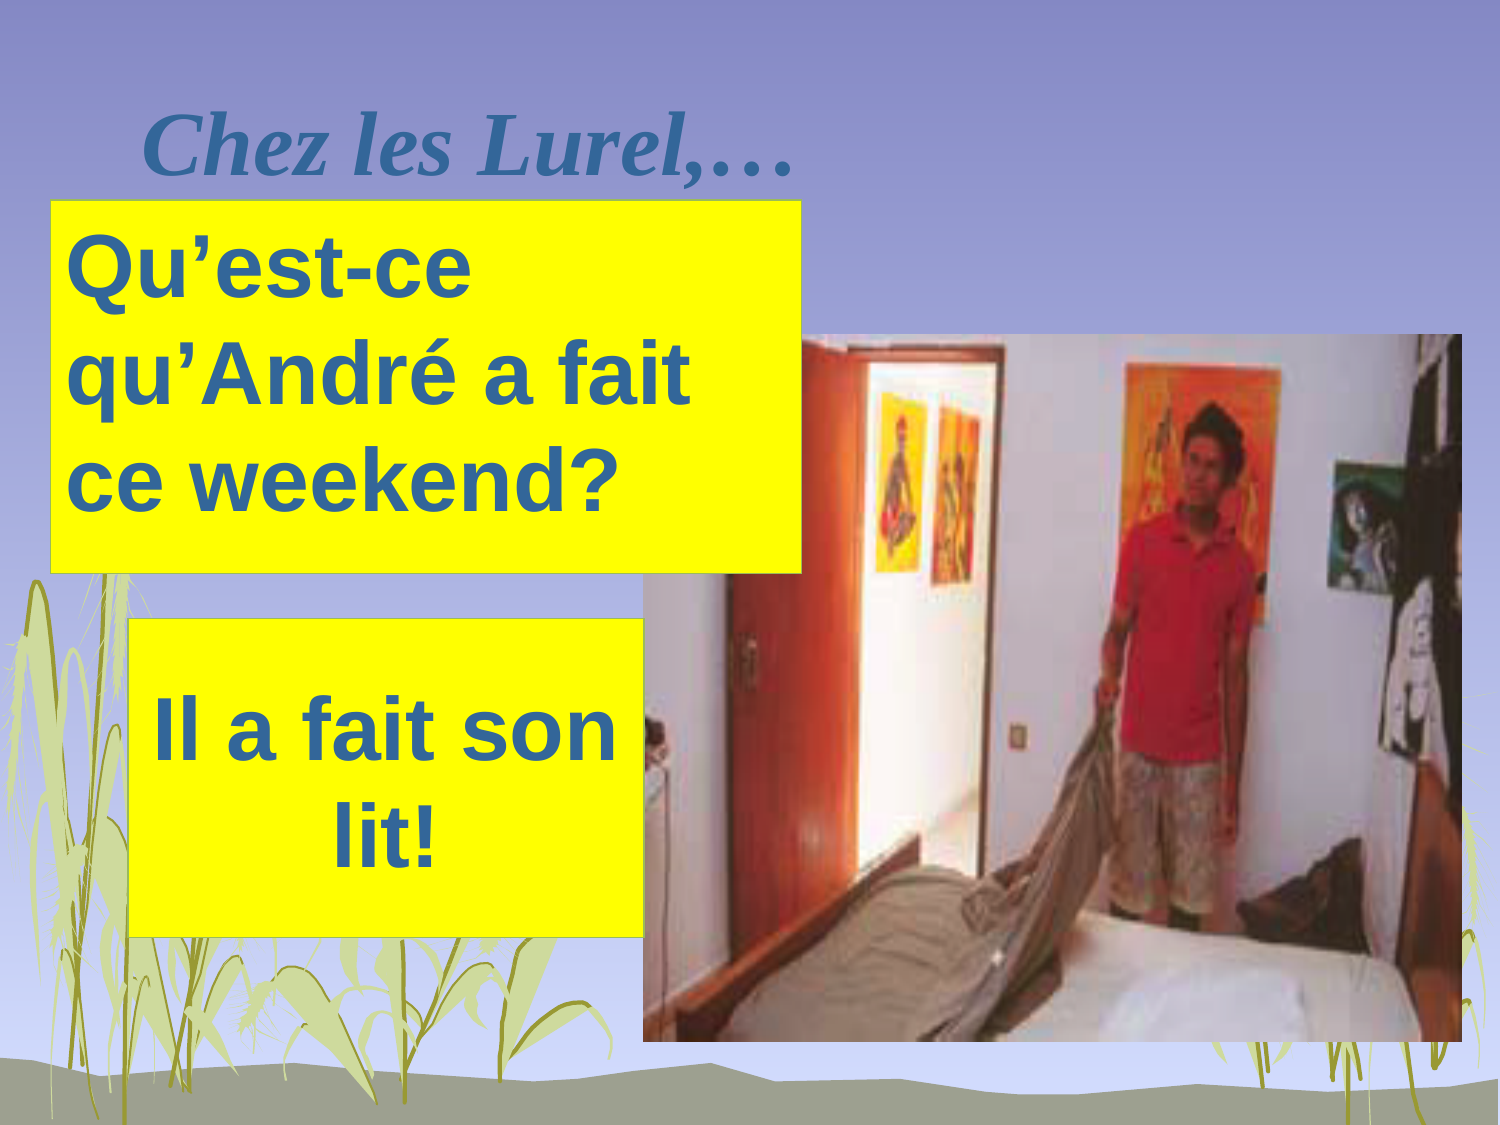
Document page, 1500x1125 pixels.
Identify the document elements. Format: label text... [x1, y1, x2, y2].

subtitle Il a fait son lit! [127, 618, 638, 938]
text_box Qu’est-ce qu’André a fait ce weekend? [50, 199, 802, 574]
title Chez les Lurel,… [126, 37, 1371, 241]
picture [643, 334, 1462, 1042]
